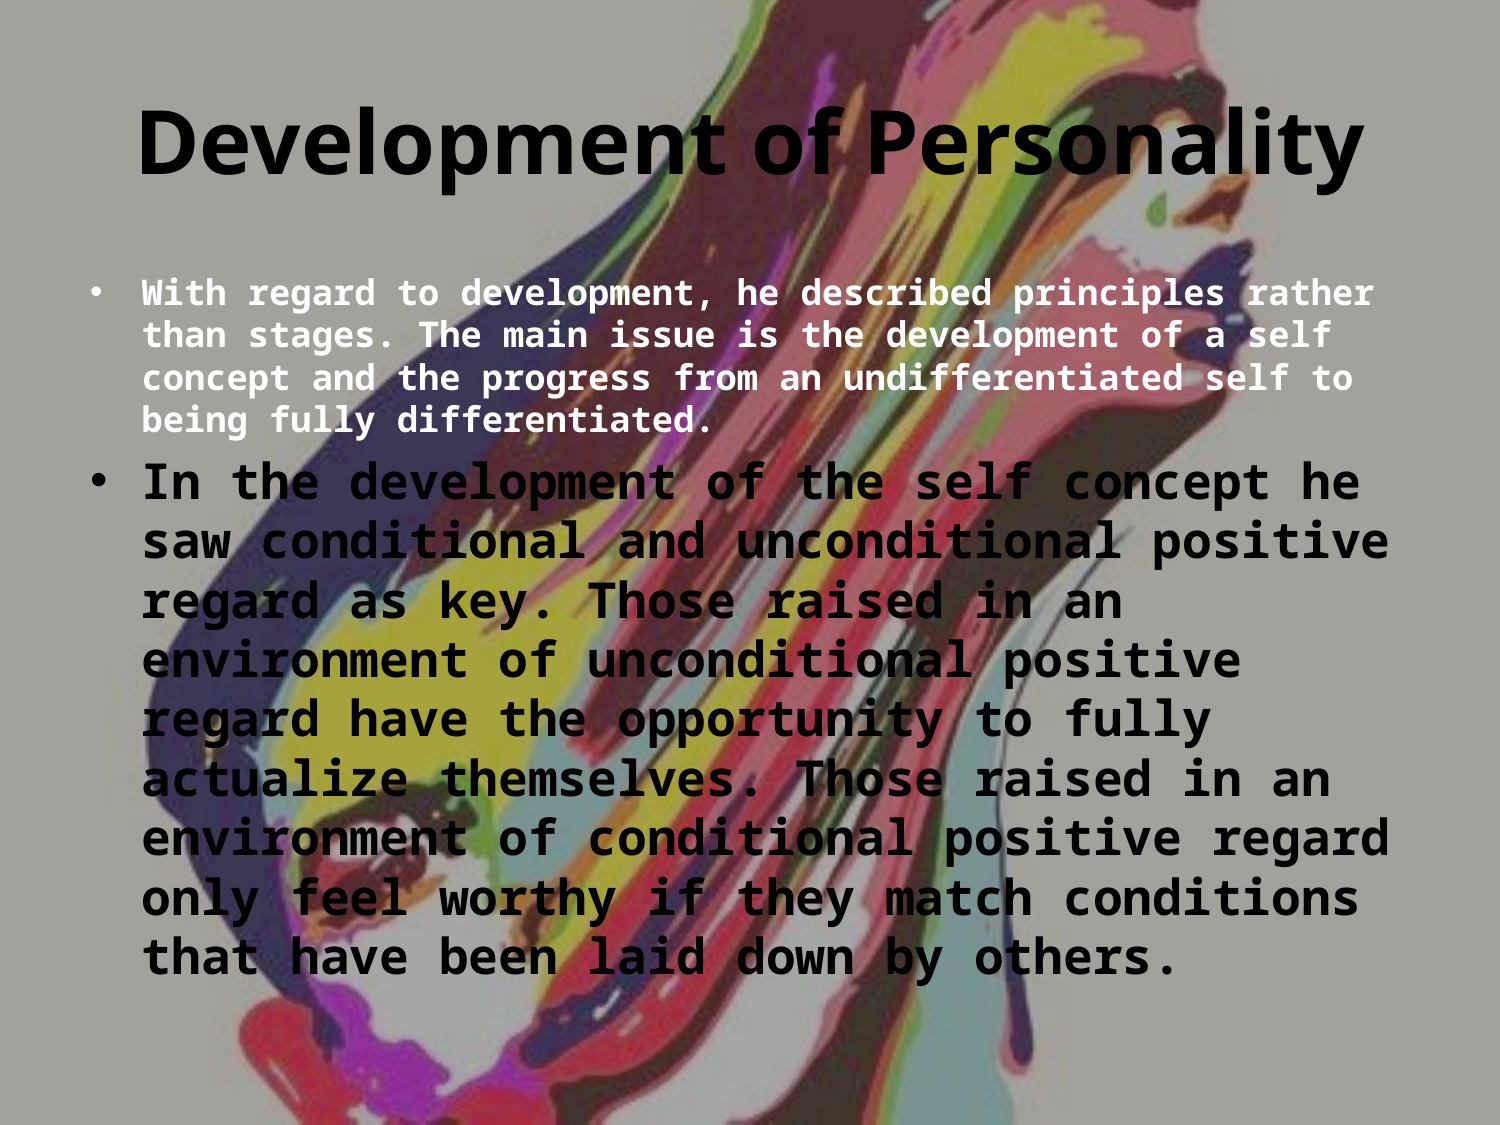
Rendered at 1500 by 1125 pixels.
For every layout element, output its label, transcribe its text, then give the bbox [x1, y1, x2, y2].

title Development of Personality [75, 45, 1425, 233]
picture [0, 0, 1500, 1125]
list With regard to development, he described principles rather than stages. The main issue is the development of a self concept and the progress from an undifferentiated self to being fully differentiated. In the development of the self concept he saw conditional and unconditional positive regard as key. Those raised in an environment of unconditional positive regard have the opportunity to fully actualize themselves. Those raised in an environment of conditional positive regard only feel worthy if they match conditions that have been laid down by others. [75, 262, 1425, 1005]
